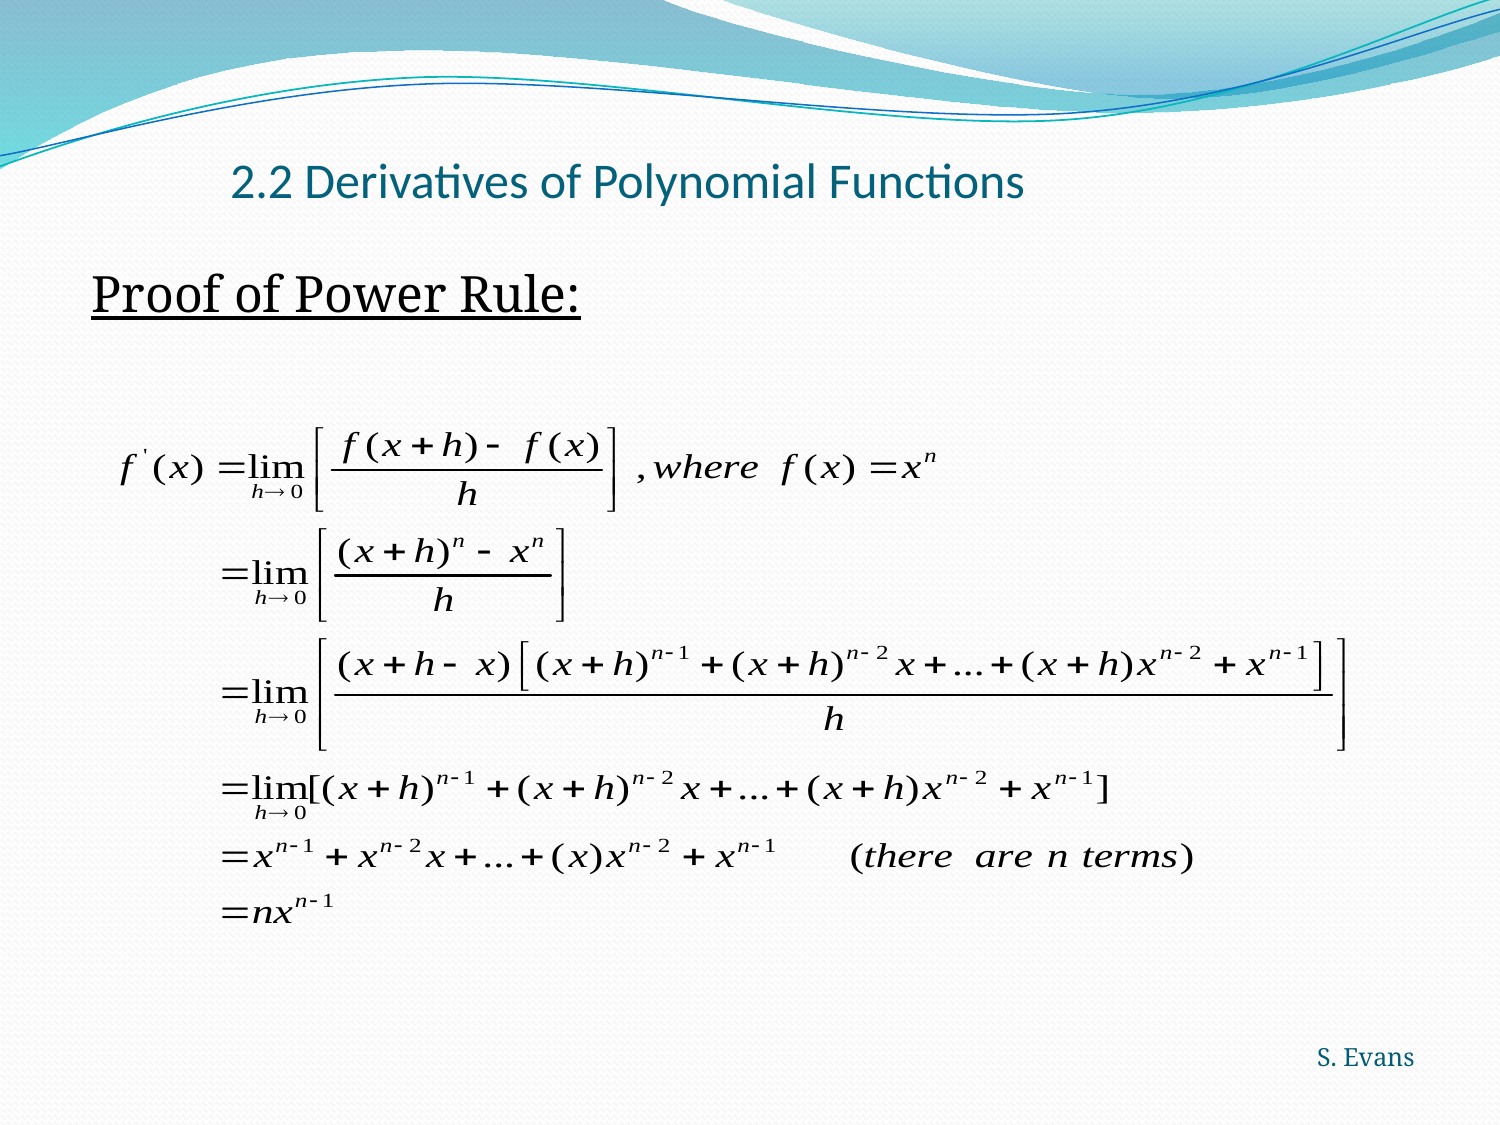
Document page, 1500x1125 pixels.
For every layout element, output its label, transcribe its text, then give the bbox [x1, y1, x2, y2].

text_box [105, 420, 1360, 984]
list Proof of Power Rule: [76, 255, 1425, 1038]
title 2.2 Derivatives of Polynomial Functions [230, 115, 1425, 209]
footer S. Evans [1316, 1011, 1429, 1072]
